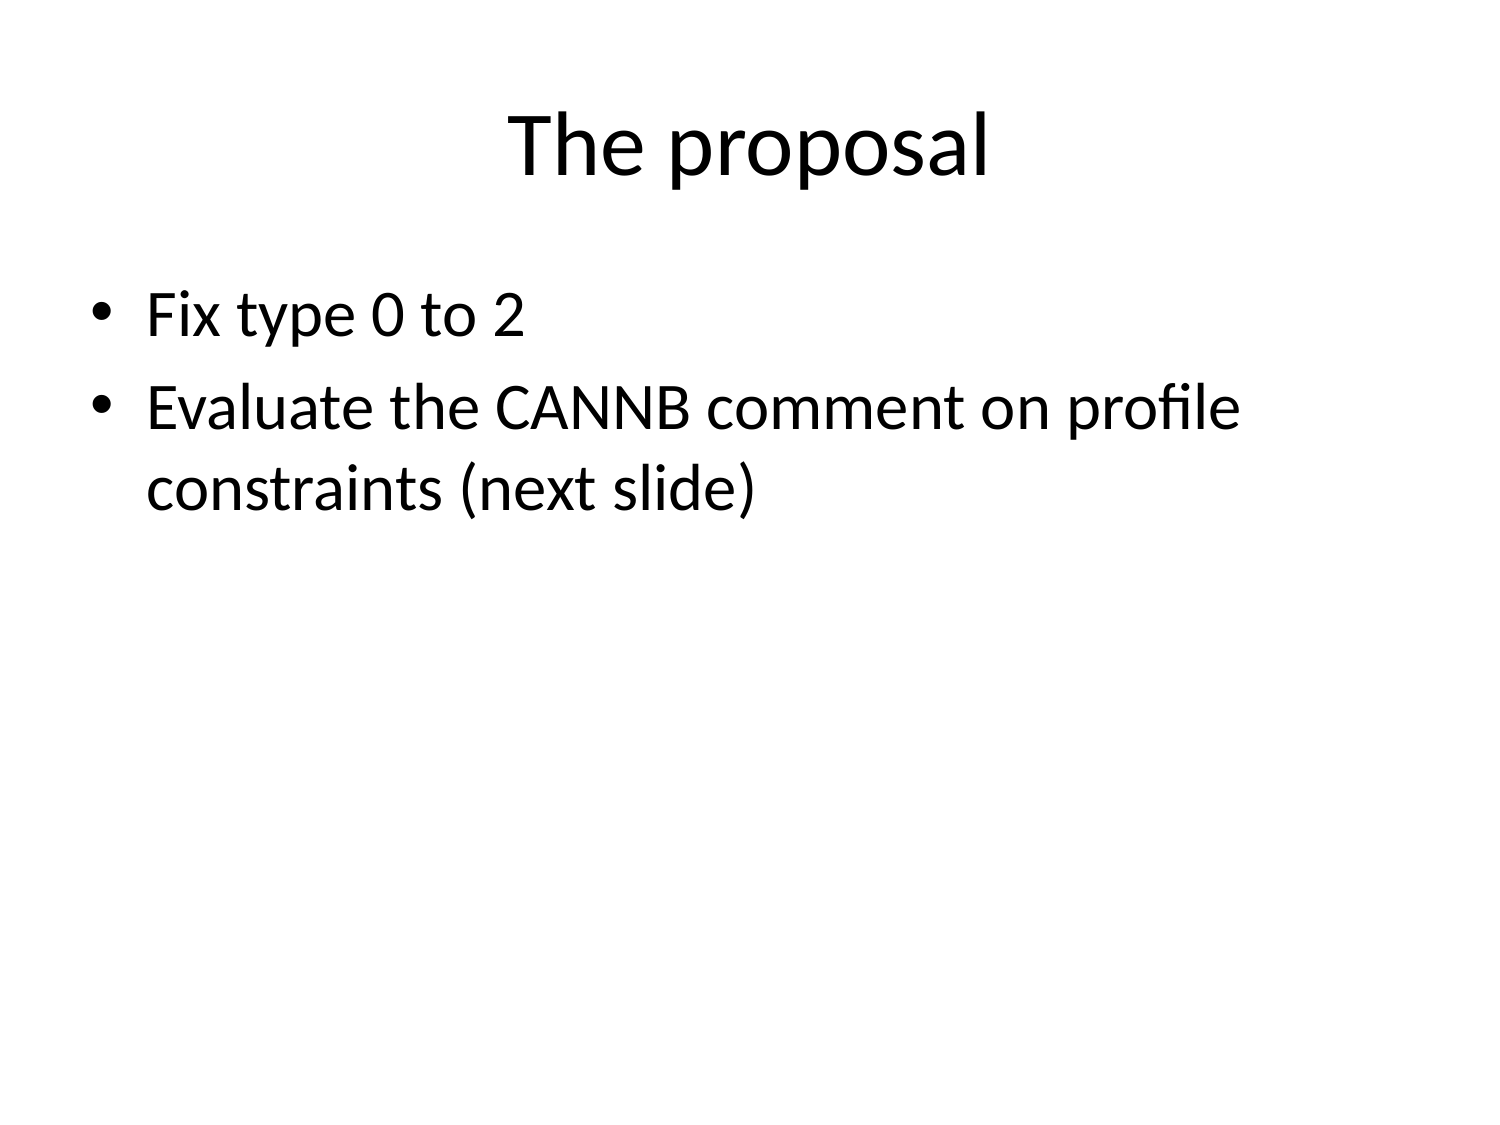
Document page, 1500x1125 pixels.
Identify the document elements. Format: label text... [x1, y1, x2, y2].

list Fix type 0 to 2 Evaluate the CANNB comment on profile constraints (next slide) [75, 262, 1425, 1005]
title The proposal [75, 45, 1425, 233]
